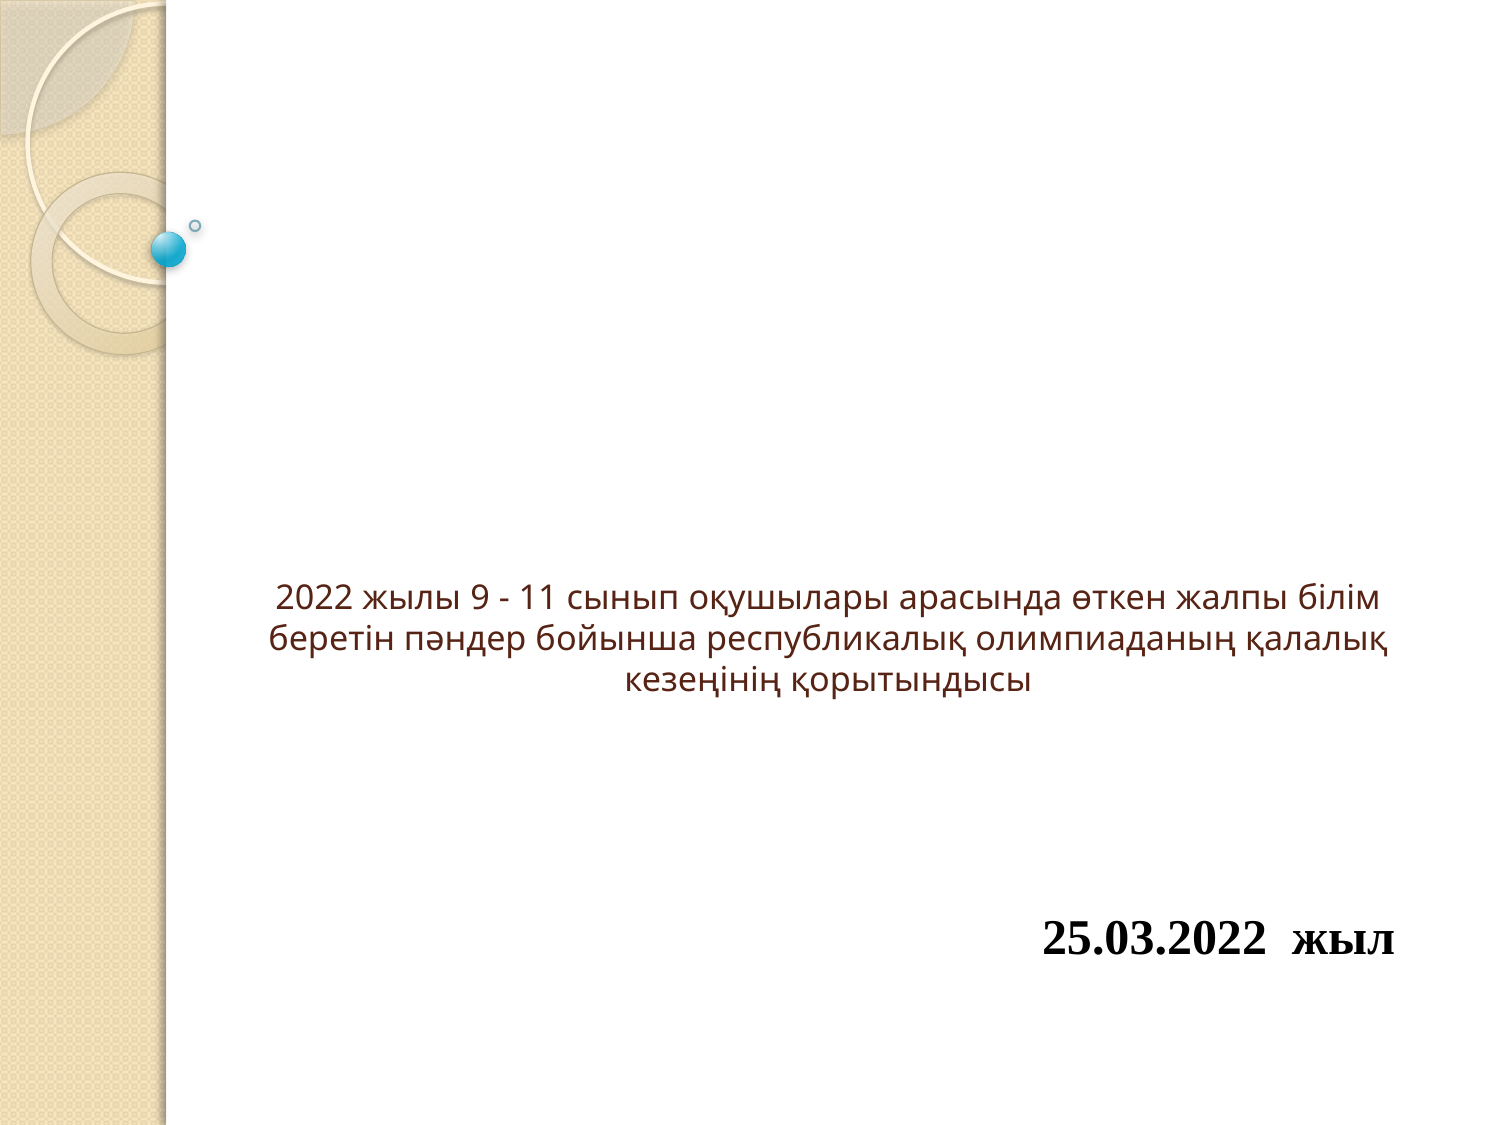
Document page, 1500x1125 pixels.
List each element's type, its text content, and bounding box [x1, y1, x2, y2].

title 2022 жылы 9 - 11 сынып оқушылары арасында өткен жалпы білім беретін пәндер бойынша республикалық олимпиаданың қалалық кезеңінің қорытындысы [206, 66, 1450, 835]
subtitle 25.03.2022 жыл [986, 905, 1447, 1012]
